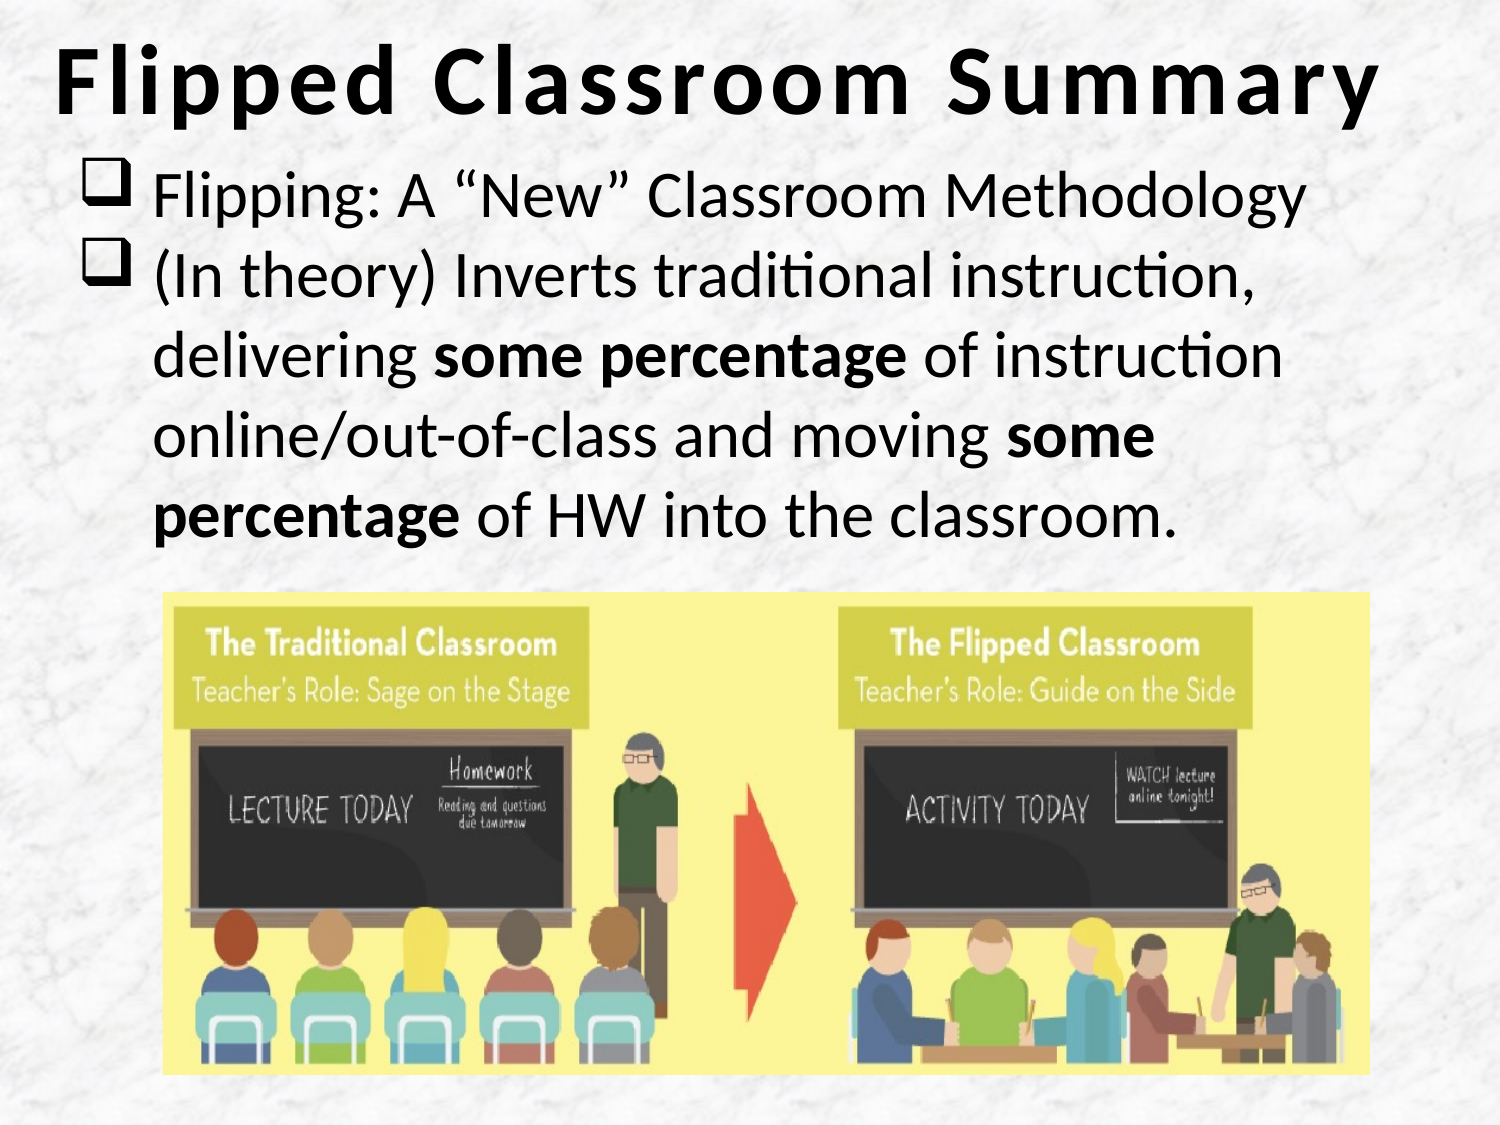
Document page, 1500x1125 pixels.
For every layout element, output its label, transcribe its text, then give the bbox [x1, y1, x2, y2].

text_box Flipped Classroom Summary [39, 7, 1398, 143]
picture [162, 592, 1371, 1076]
text_box Flipping: A “New” Classroom Methodology (In theory) Inverts traditional instruction, delivering some percentage of instruction online/out-of-class and moving some percentage of HW into the classroom. [62, 143, 1375, 558]
